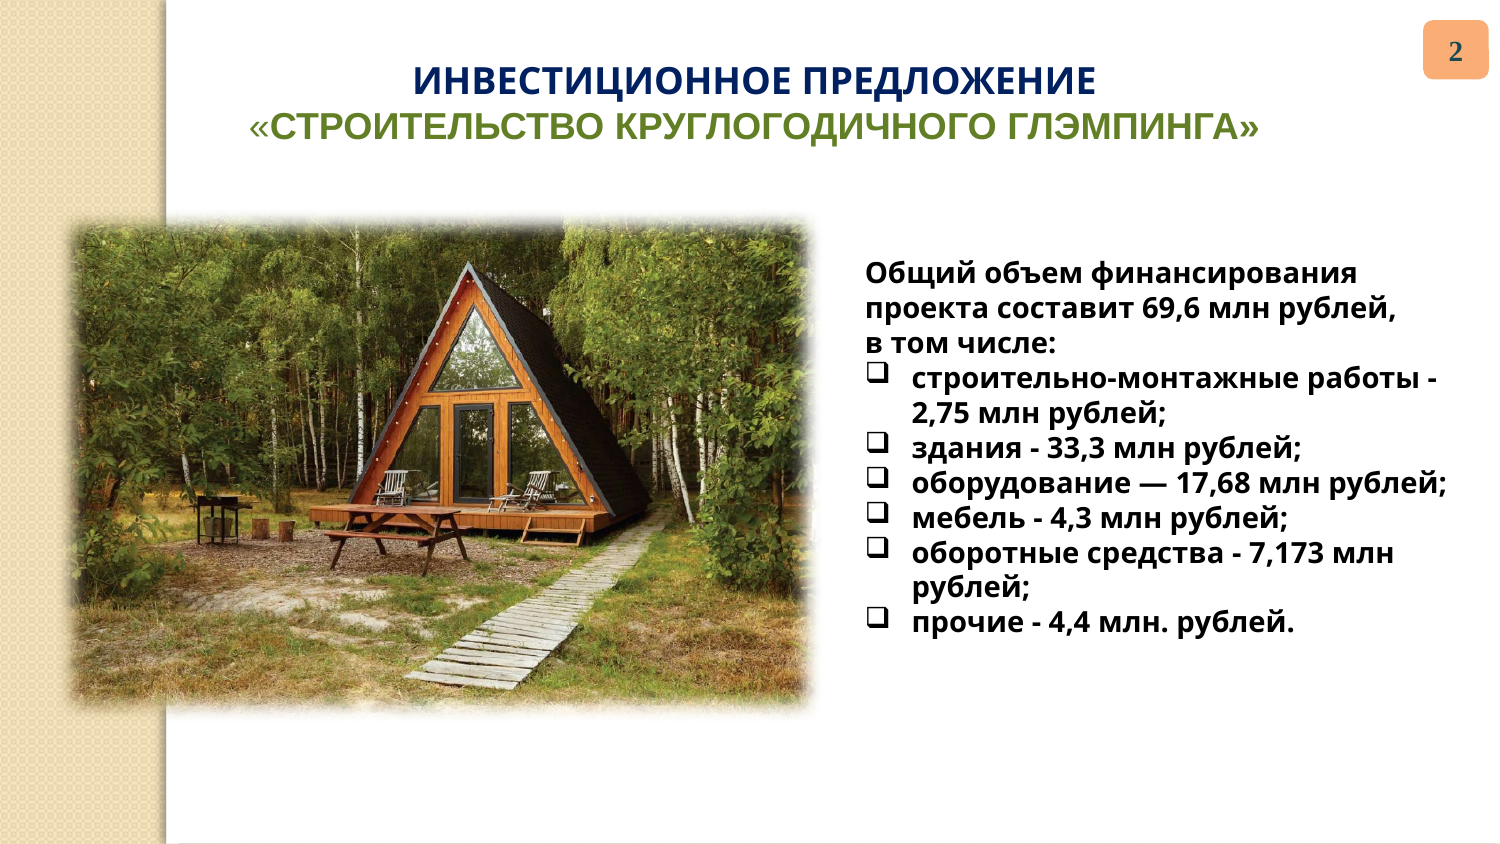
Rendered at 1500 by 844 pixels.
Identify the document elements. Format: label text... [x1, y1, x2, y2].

picture [55, 208, 823, 723]
text_box 2 [1421, 17, 1491, 82]
text_box ИНВЕСТИЦИОННОЕ ПРЕДЛОЖЕНИЕ «СТРОИТЕЛЬСТВО КРУГЛОГОДИЧНОГО ГЛЭМПИНГА» [123, 49, 1386, 199]
text_box Общий объем финансирования проекта составит 69,6 млн рублей, в том числе: строительно-монтажные работы - 2,75 млн рублей; здания - 33,3 млн рублей; оборудование — 17,68 млн рублей; мебель - 4,3 млн рублей; оборотные средства - 7,173 млн рублей; прочие - 4,4 млн. рублей. [849, 246, 1488, 647]
